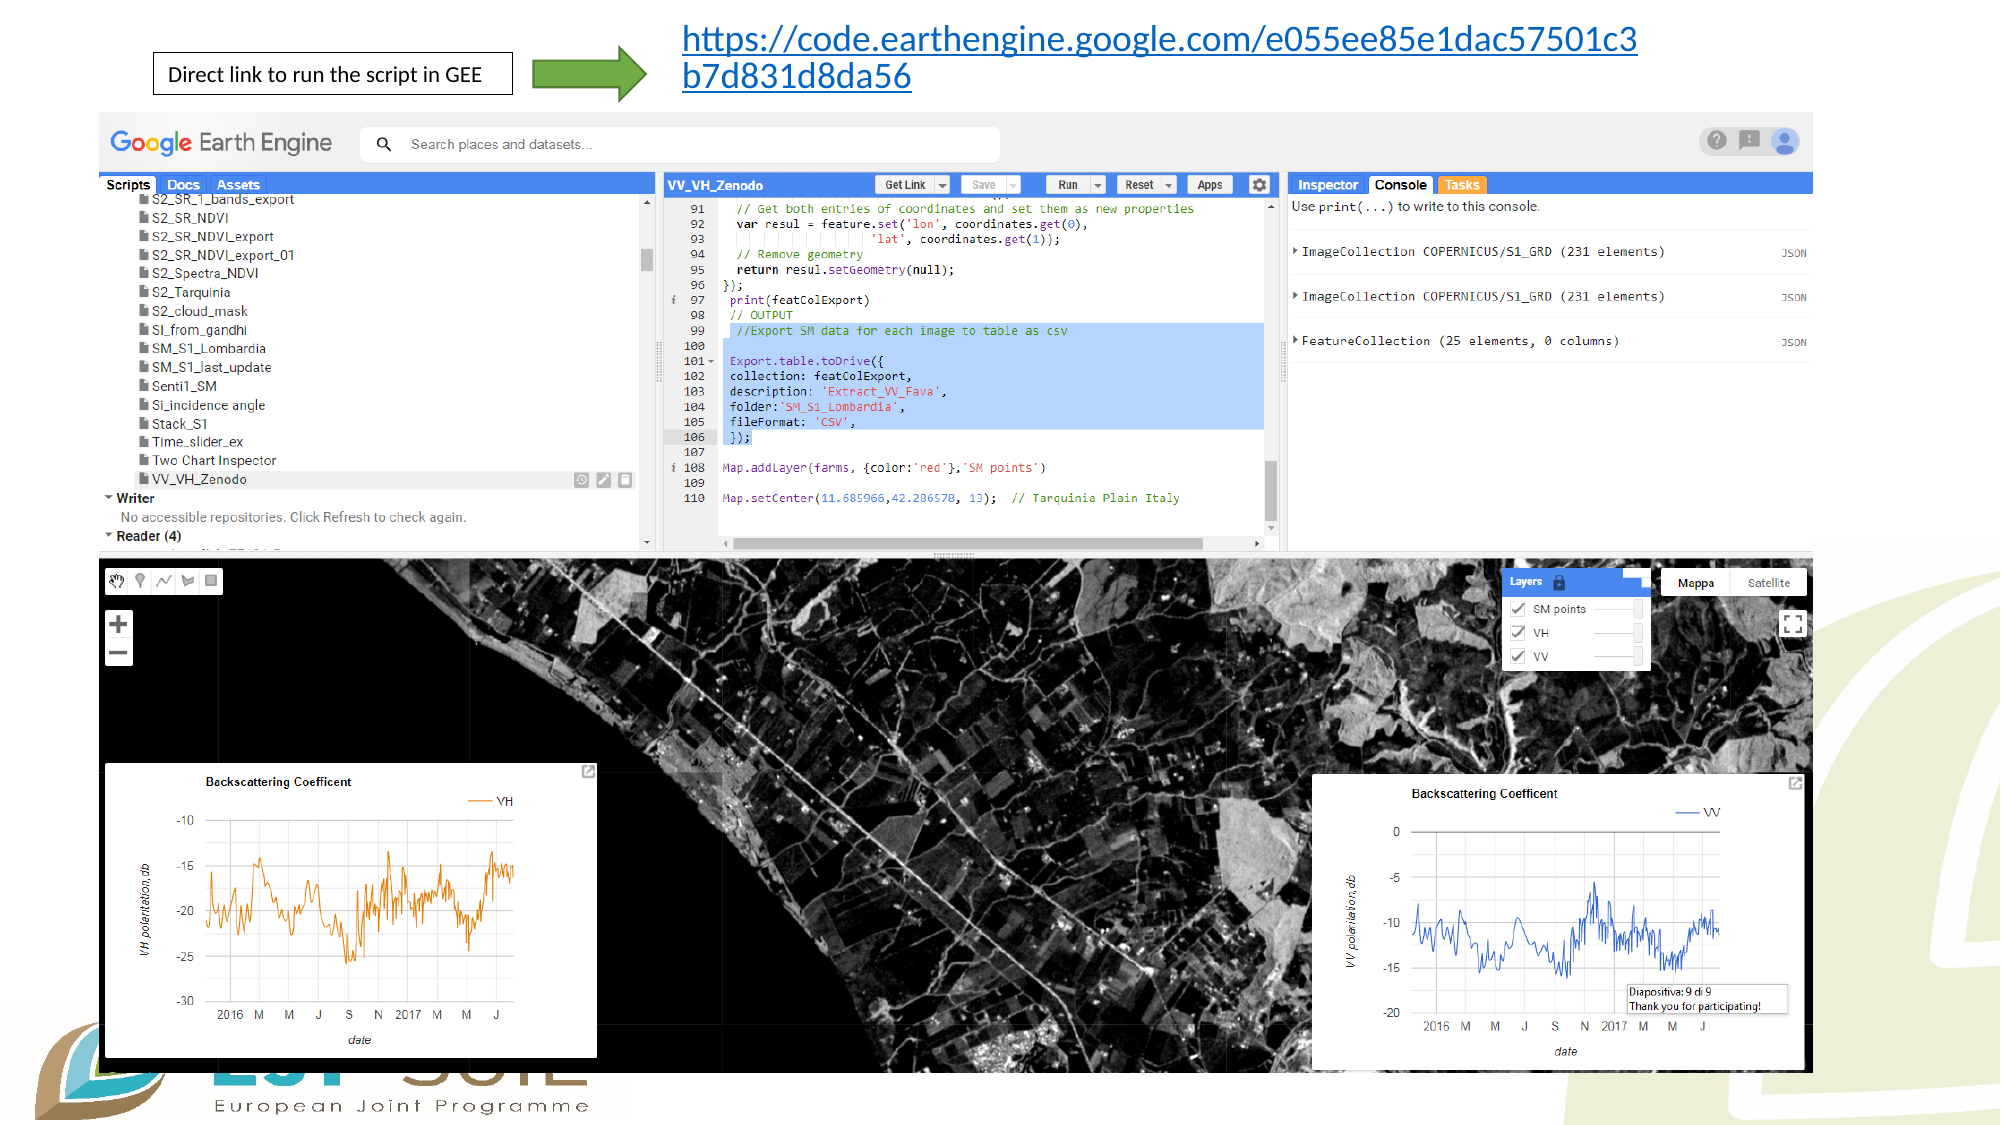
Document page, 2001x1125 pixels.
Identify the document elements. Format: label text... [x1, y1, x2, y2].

text_box [532, 44, 648, 104]
text_box https://code.earthengine.google.com/e055ee85e1dac57501c3b7d831d8da56 [667, 6, 1668, 66]
text_box Direct link to run the script in GEE [153, 52, 513, 95]
picture [0, 112, 2000, 1125]
